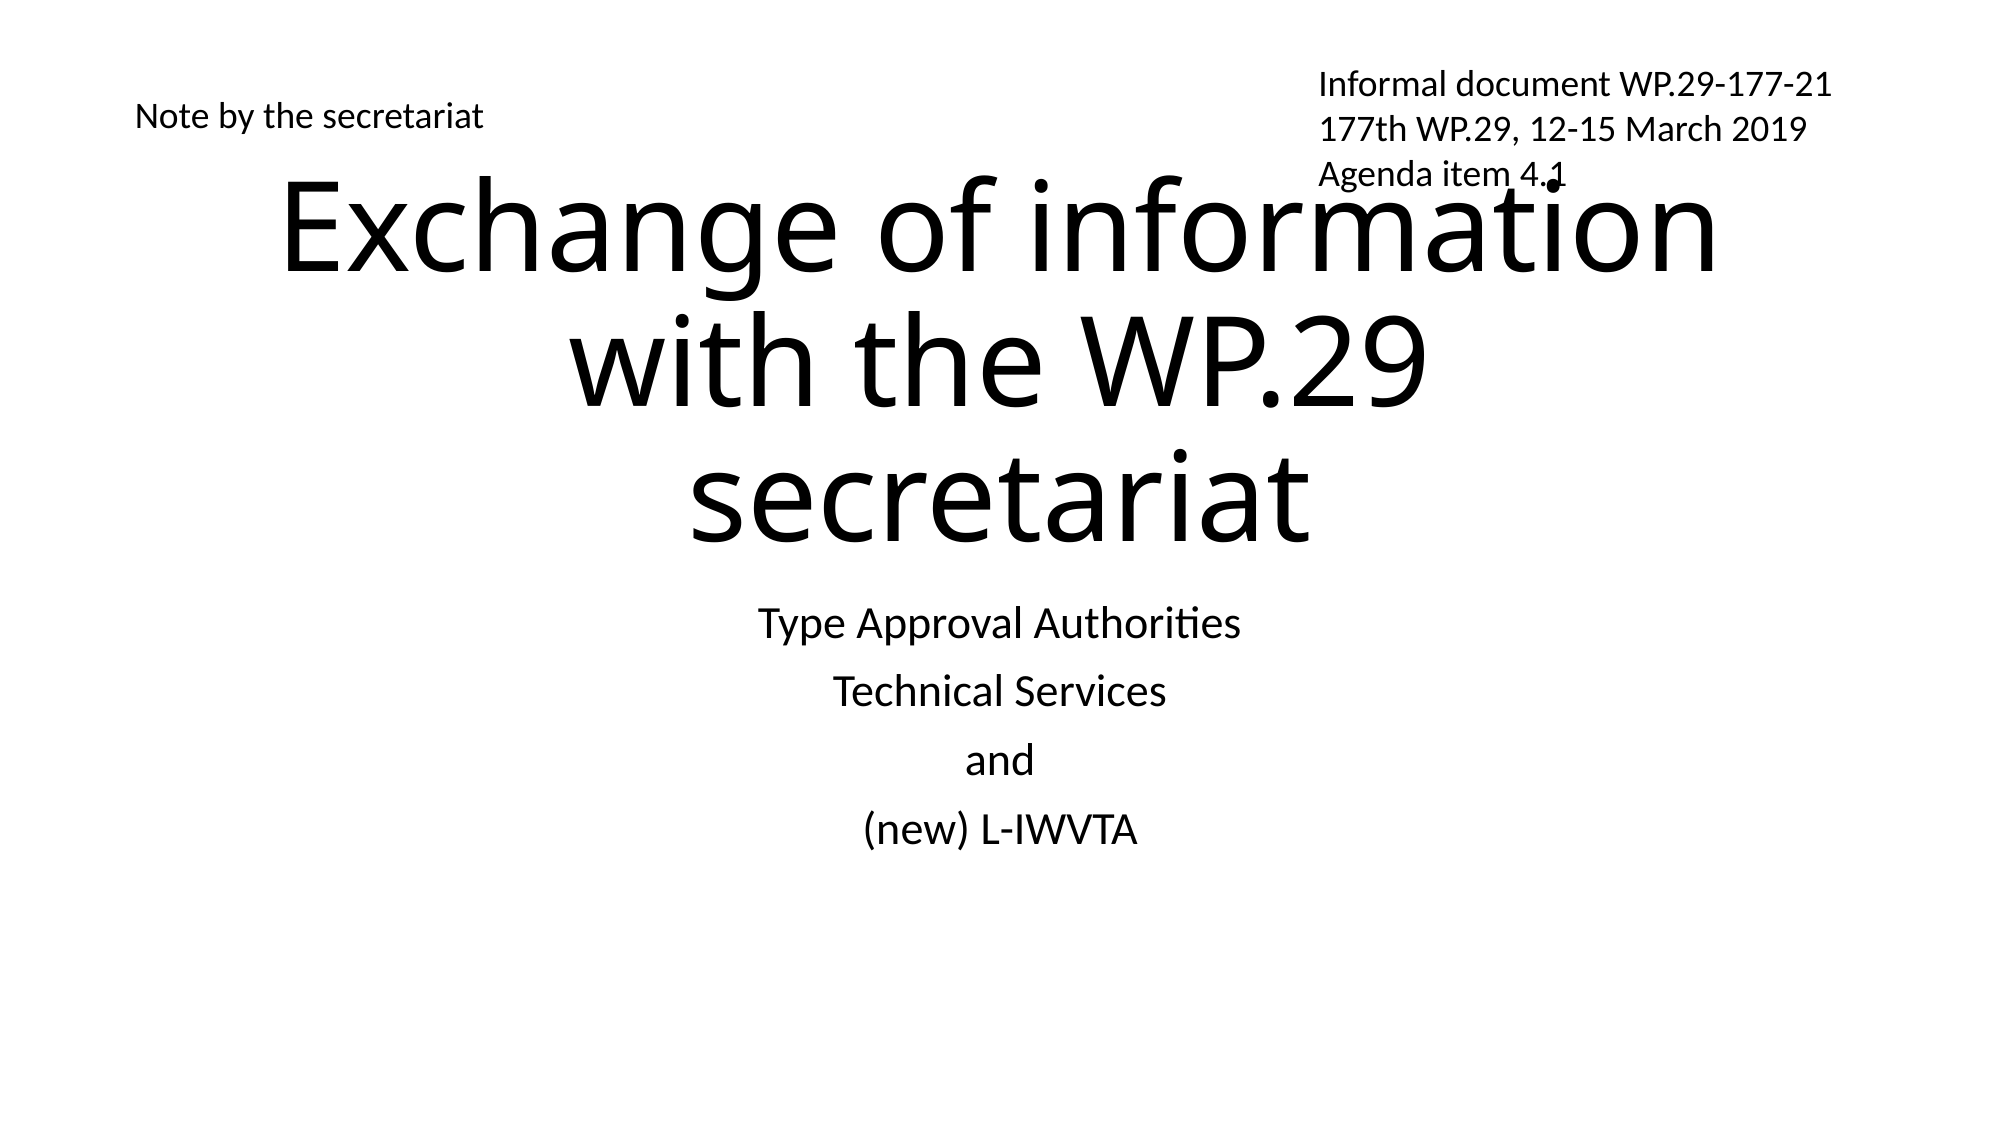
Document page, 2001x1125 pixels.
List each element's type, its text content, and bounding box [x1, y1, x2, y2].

subtitle Type Approval Authorities Technical Services and (new) L-IWVTA [249, 590, 1750, 863]
text_box Informal document WP.29-177-21 177th WP.29, 12-15 March 2019 Agenda item 4.1 [1303, 51, 1849, 202]
text_box Note by the secretariat [120, 83, 500, 144]
title Exchange of information with the WP.29 secretariat [249, 184, 1750, 576]
